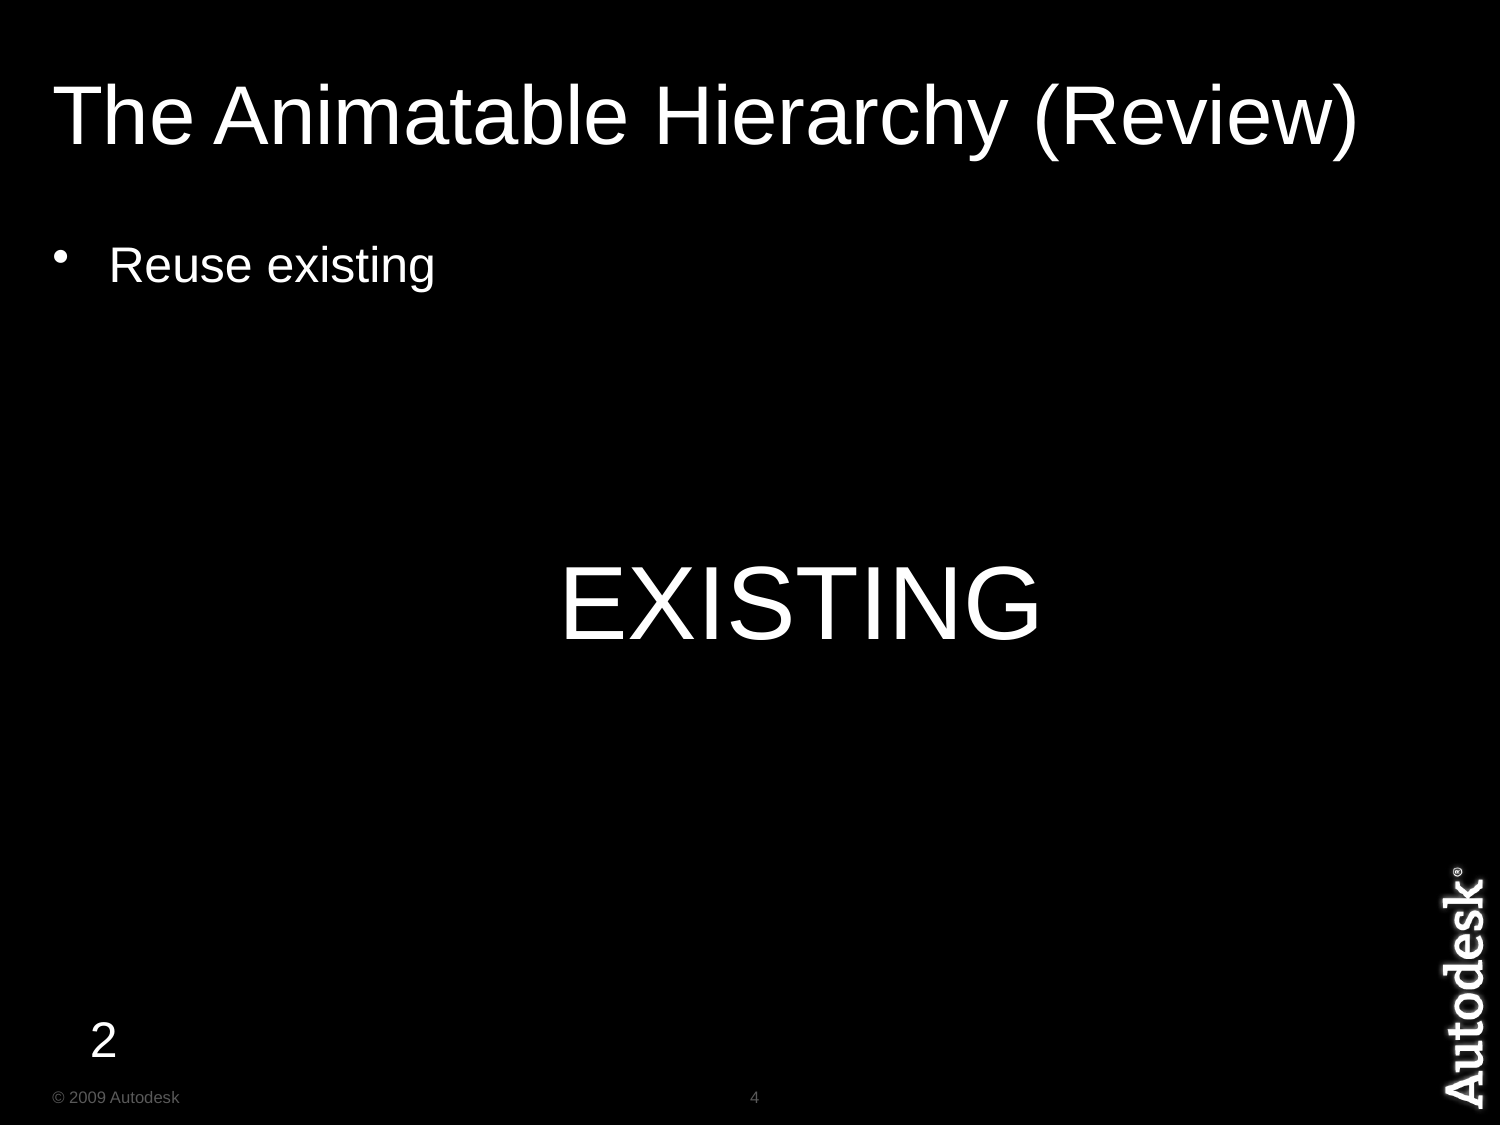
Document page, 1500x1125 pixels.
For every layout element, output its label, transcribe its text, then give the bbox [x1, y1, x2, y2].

title The Animatable Hierarchy (Review) [52, 22, 1401, 211]
picture [1402, 0, 1500, 1125]
text_box 2 [75, 999, 127, 1075]
list Reuse existing EXISTING [52, 231, 1401, 1073]
